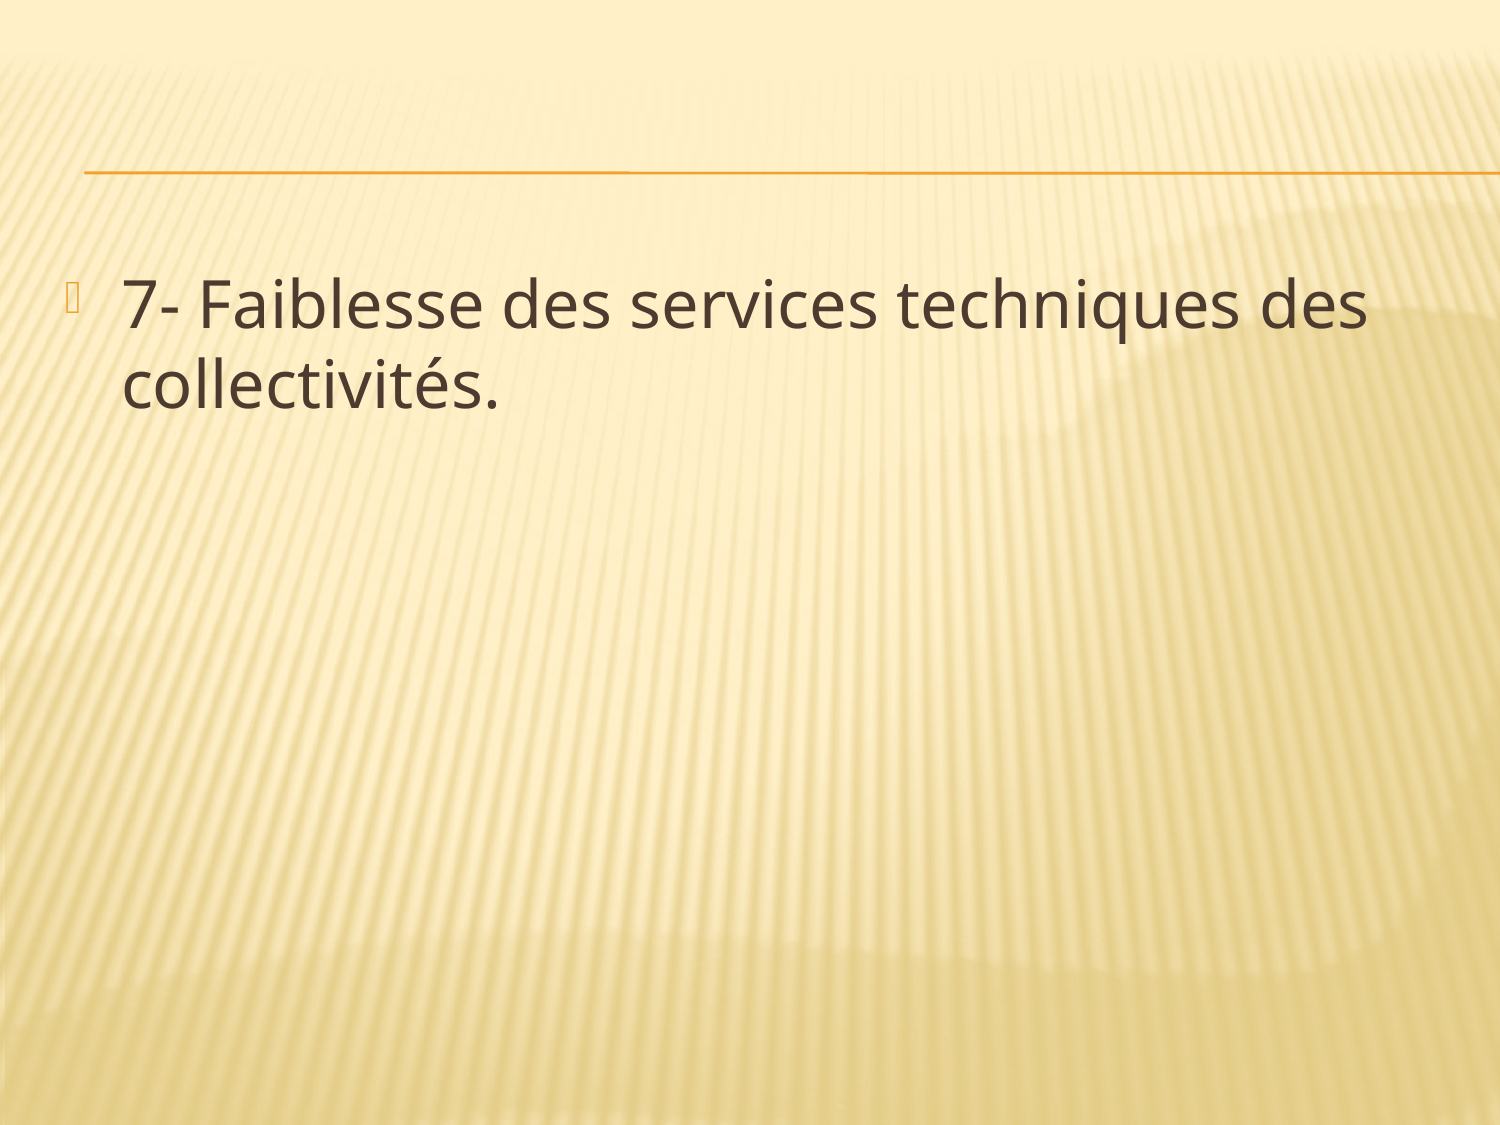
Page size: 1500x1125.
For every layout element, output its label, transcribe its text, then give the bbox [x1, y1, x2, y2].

list 7- Faiblesse des services techniques des collectivités. [50, 254, 1475, 998]
